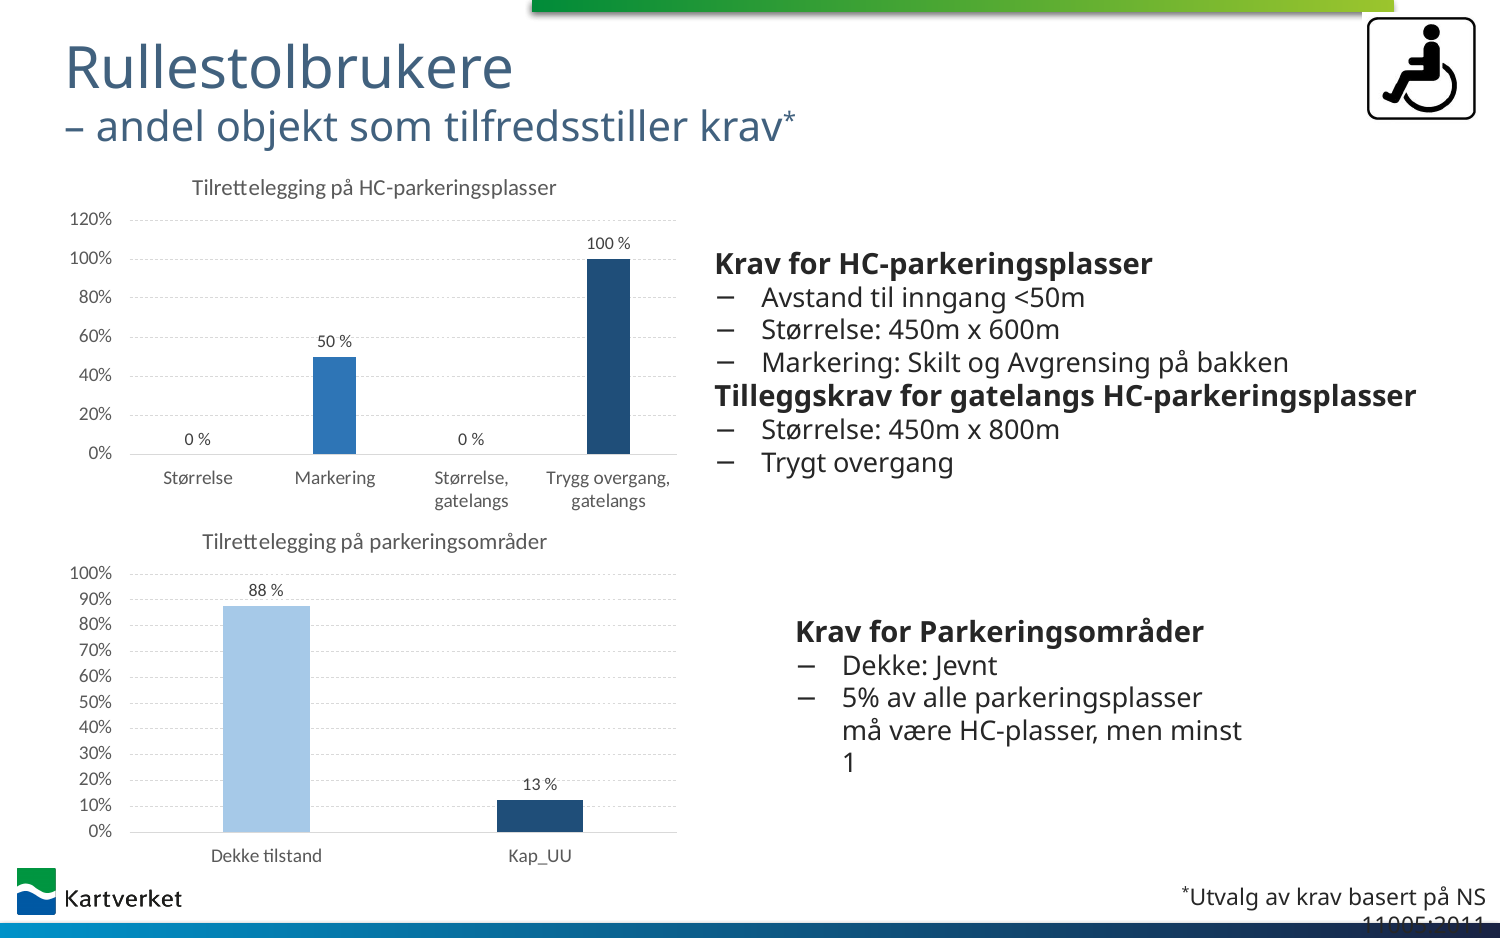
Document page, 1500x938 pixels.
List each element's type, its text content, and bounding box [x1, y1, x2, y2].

picture [1362, 12, 1481, 126]
text_box Krav for Parkeringsområder Dekke: Jevnt 5% av alle parkeringsplasser må være HC-plasser, men minst 1 [780, 605, 1261, 786]
text_box *Utvalg av krav basert på NS 11005:2011 [1068, 873, 1500, 938]
picture [62, 520, 688, 874]
picture [62, 166, 688, 519]
text_box Rullestolbrukere – andel objekt som tilfredsstiller krav* [49, 25, 1431, 158]
text_box Krav for HC-parkeringsplasser Avstand til inngang <50m Størrelse: 450m x 600m Markering: Skilt og Avgrensing på bakken Tilleggskrav for gatelangs HC-parkeringsplasser Størrelse: 450m x 800m Trygt overgang [699, 237, 1433, 485]
